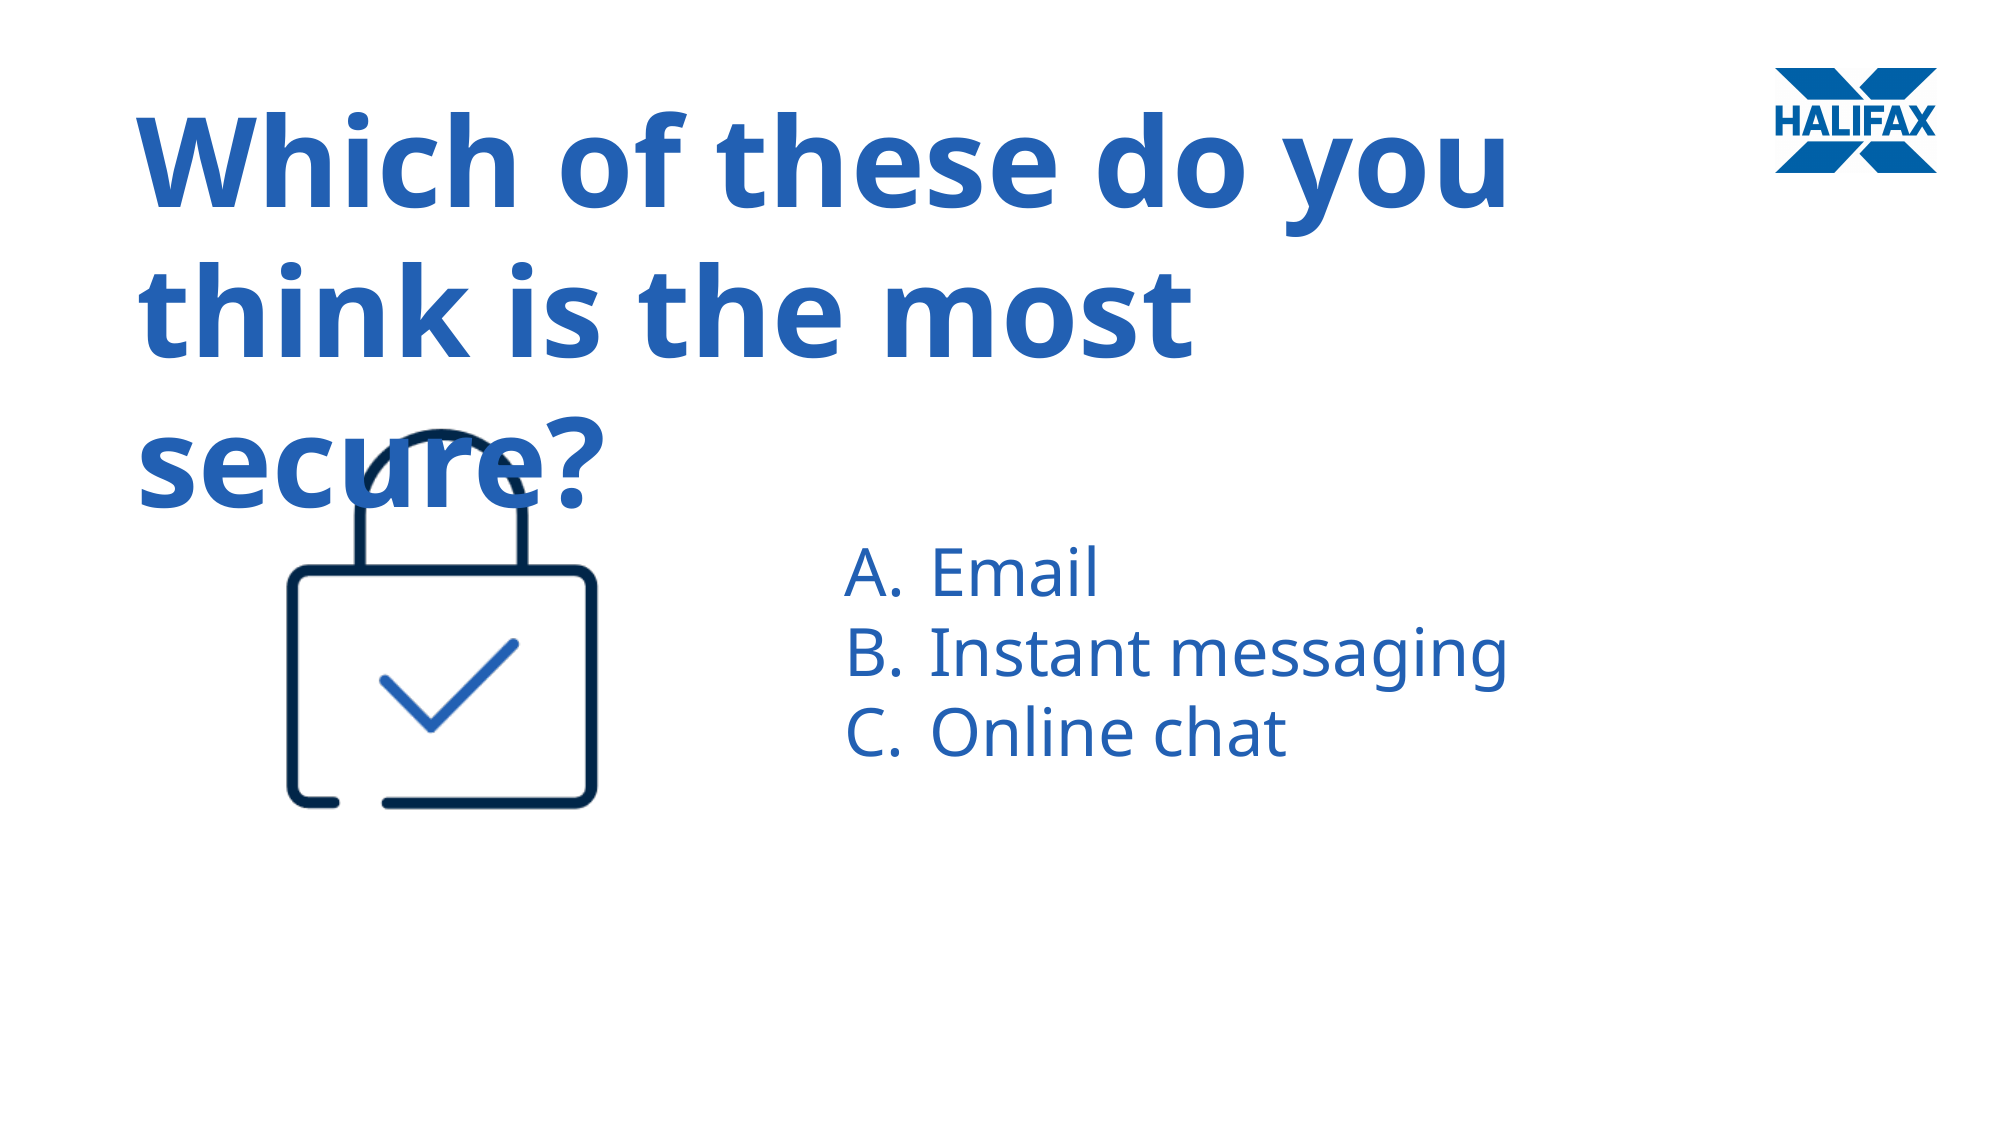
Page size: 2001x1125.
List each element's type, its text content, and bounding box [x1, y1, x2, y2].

list Which of these do you think is the most secure? [121, 75, 1579, 221]
list Email Instant messaging Online chat [830, 328, 1879, 972]
picture [1775, 68, 1937, 173]
picture [121, 327, 764, 972]
